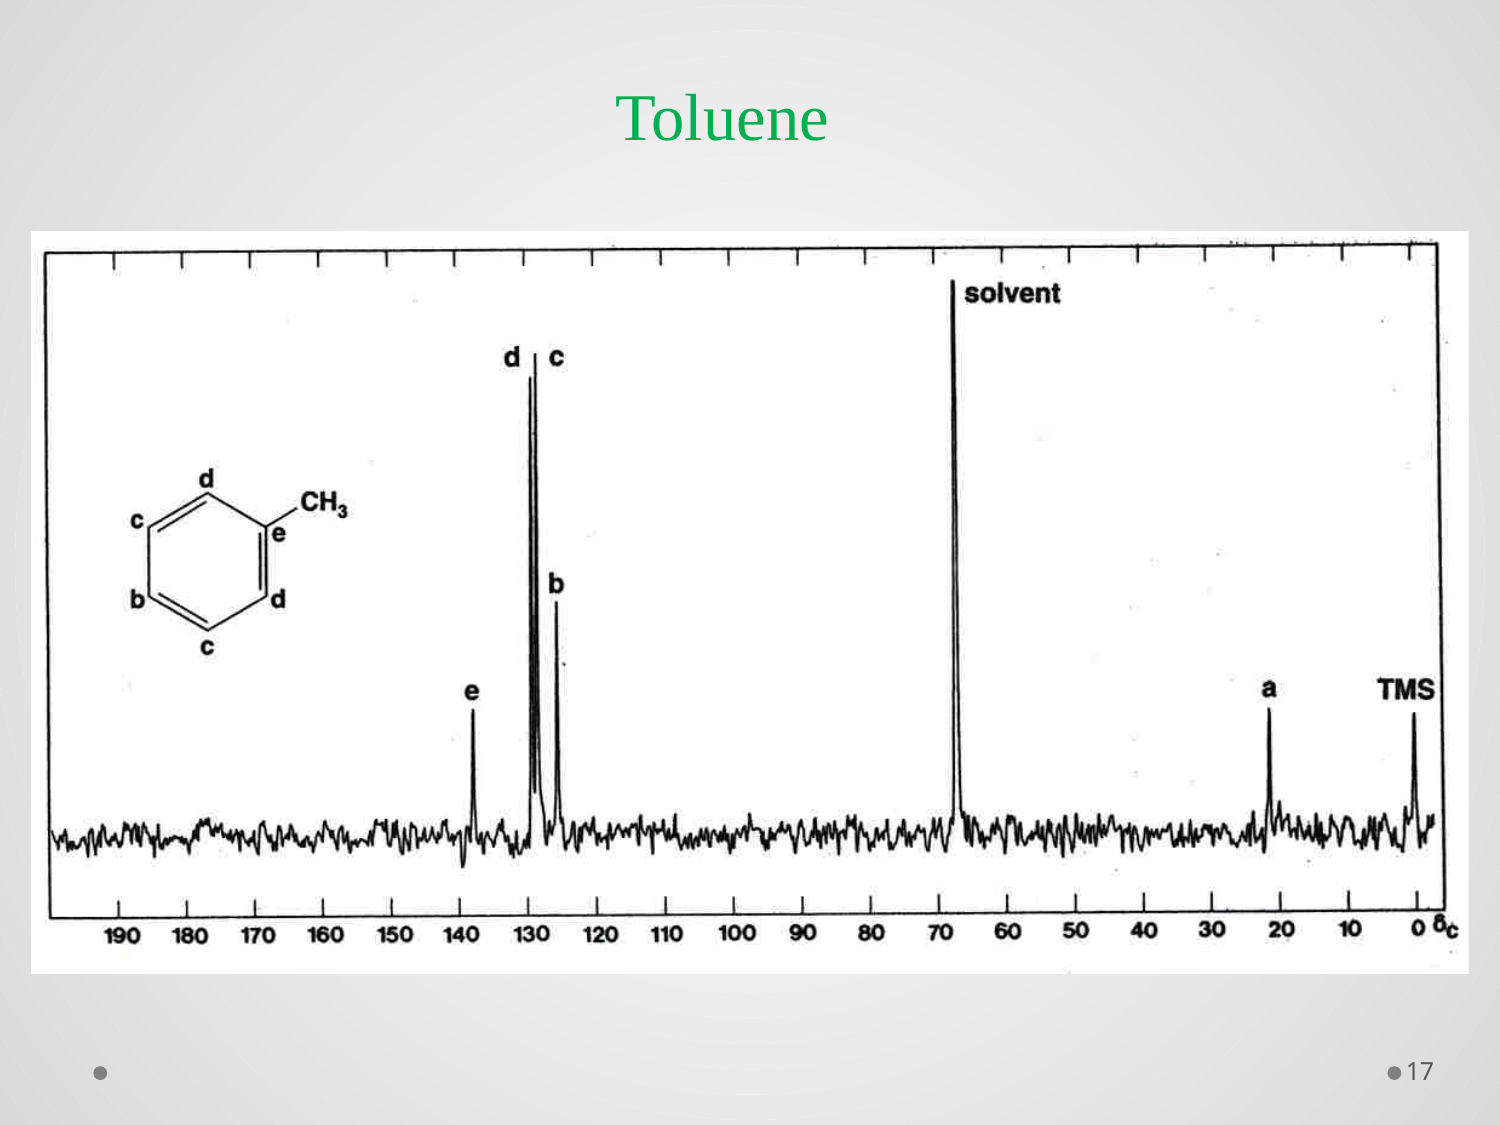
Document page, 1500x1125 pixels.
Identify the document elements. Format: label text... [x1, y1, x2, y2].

picture [30, 231, 1469, 974]
slide_number 17 [1401, 1042, 1494, 1103]
text_box Toluene [600, 66, 845, 162]
